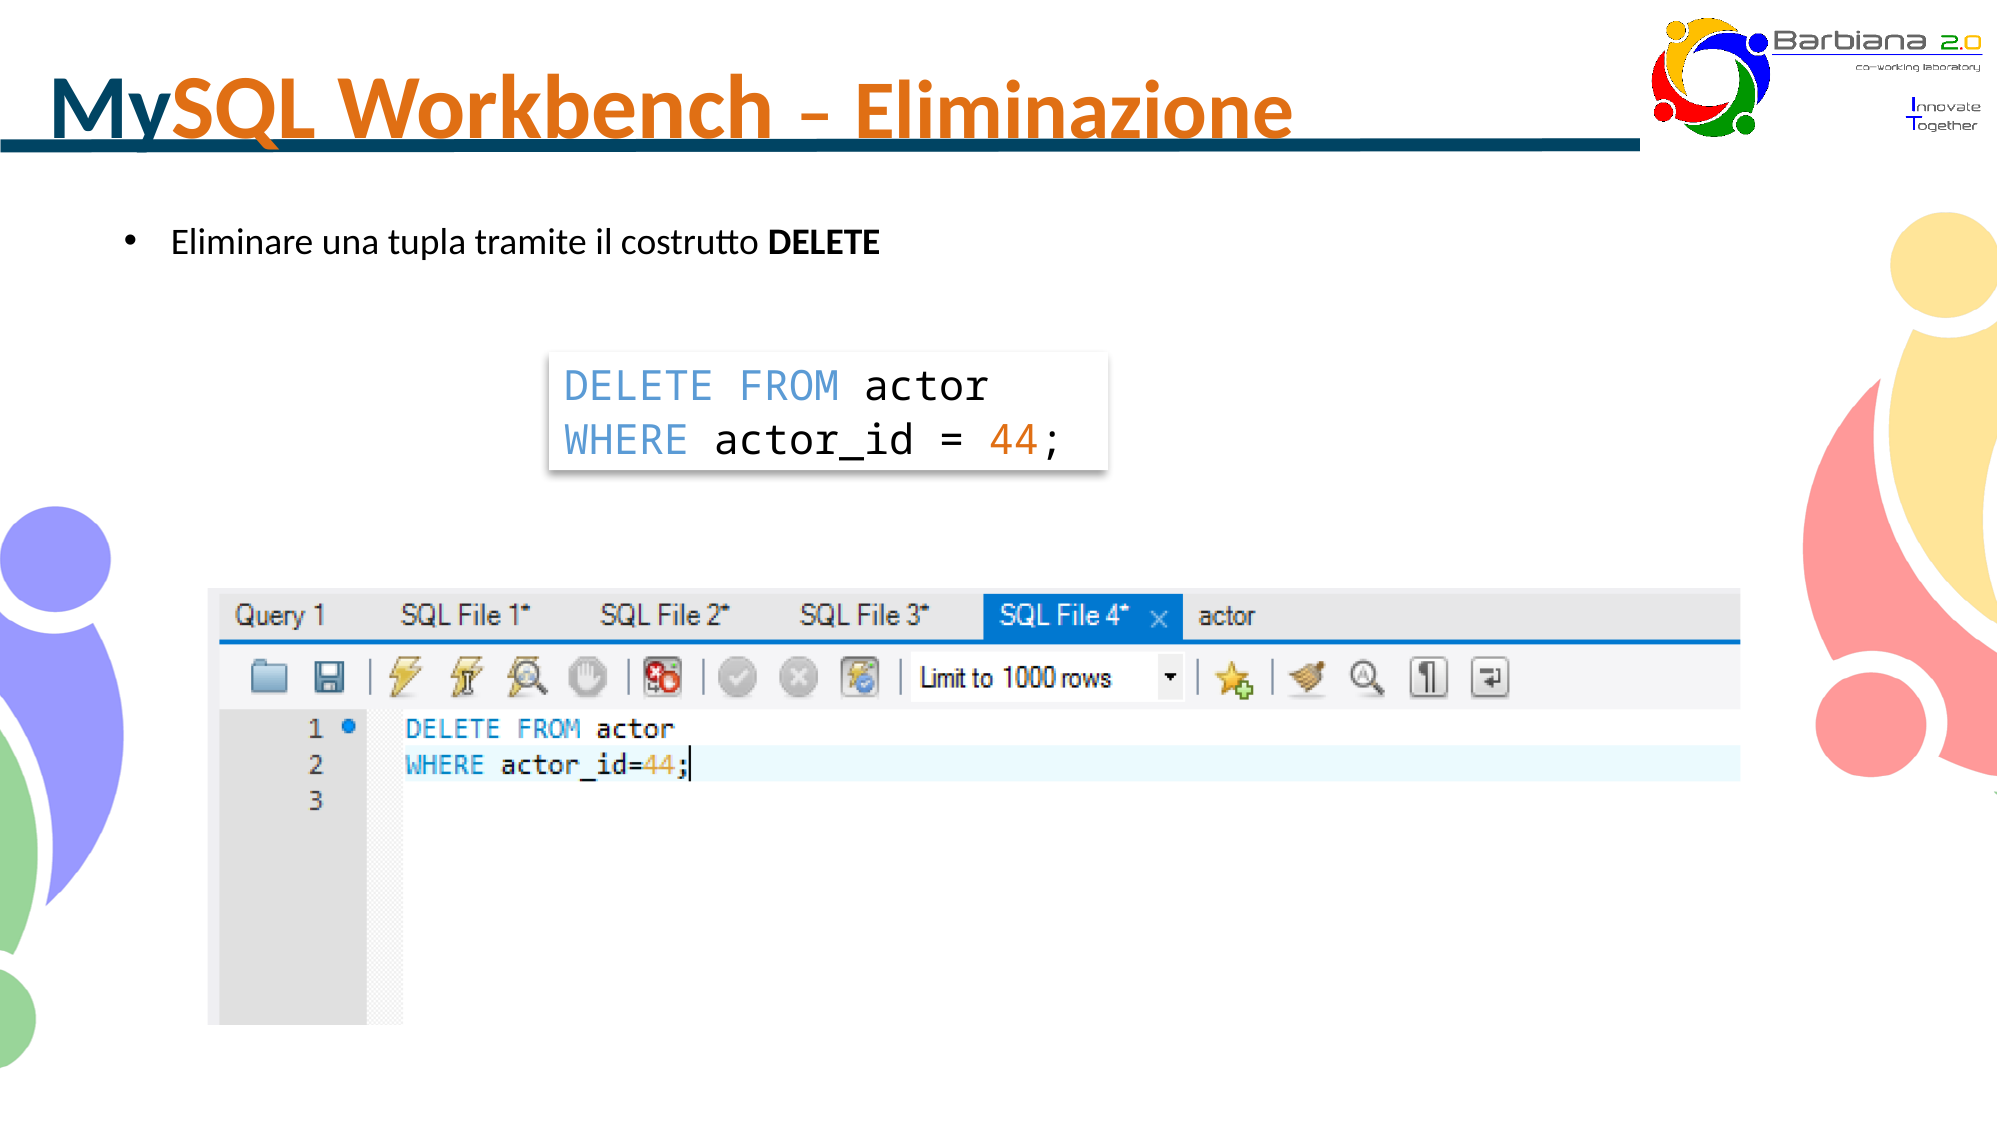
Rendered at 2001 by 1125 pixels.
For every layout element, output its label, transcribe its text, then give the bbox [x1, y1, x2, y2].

picture [0, 0, 2001, 1125]
text_box DELETE FROM actor WHERE actor_id = 44; [549, 351, 1109, 471]
text_box MySQL Workbench – Eliminazione [33, 39, 1310, 165]
text_box Eliminare una tupla tramite il costrutto DELETE [109, 209, 1805, 270]
